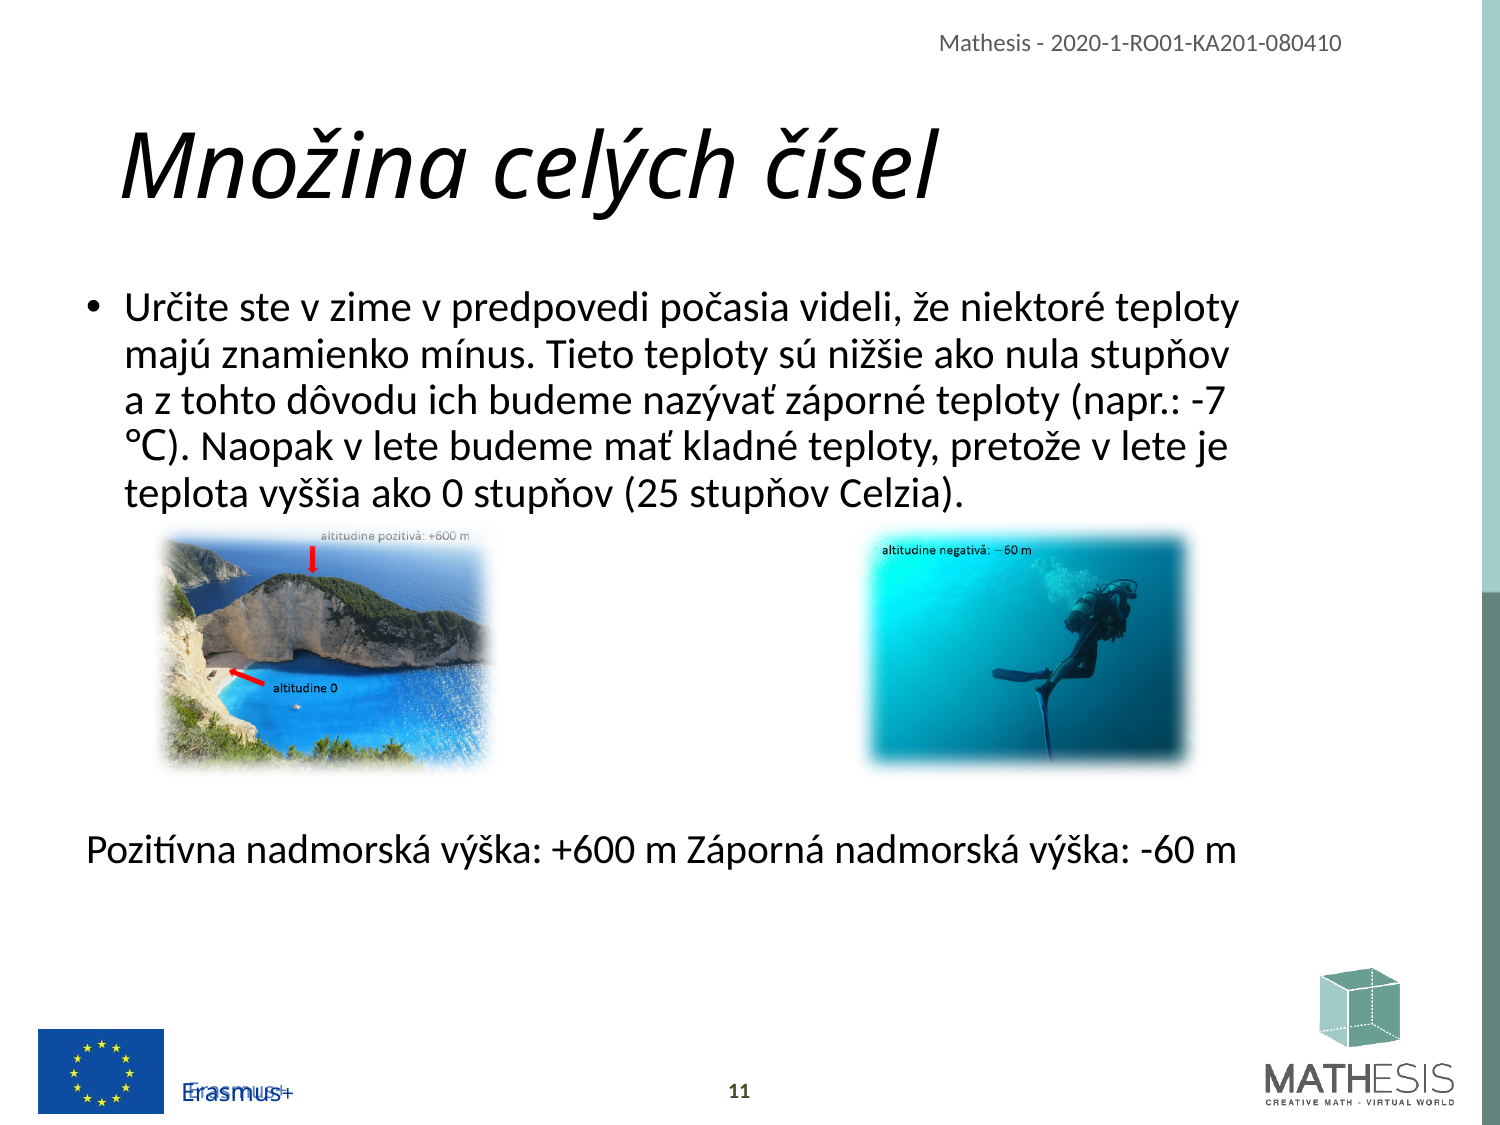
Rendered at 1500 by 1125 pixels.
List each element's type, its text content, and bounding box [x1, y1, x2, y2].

picture [38, 1029, 164, 1114]
title Množina celých čísel [103, 59, 1397, 278]
picture [151, 519, 501, 779]
list Určite ste v zime v predpovedi počasia videli, že niektoré teploty majú znamienko mínus. Tieto teploty sú nižšie ako nula stupňov a z tohto dôvodu ich budeme nazývať záporné teploty (napr.: -7 ℃). Naopak v lete budeme mať kladné teploty, pretože v lete je teplota vyššia ako 0 stupňov (25 stupňov Celzia). Pozitívna nadmorská výška: +600 m Záporná nadmorská výška: -60 m [71, 277, 1273, 892]
picture [853, 519, 1203, 780]
